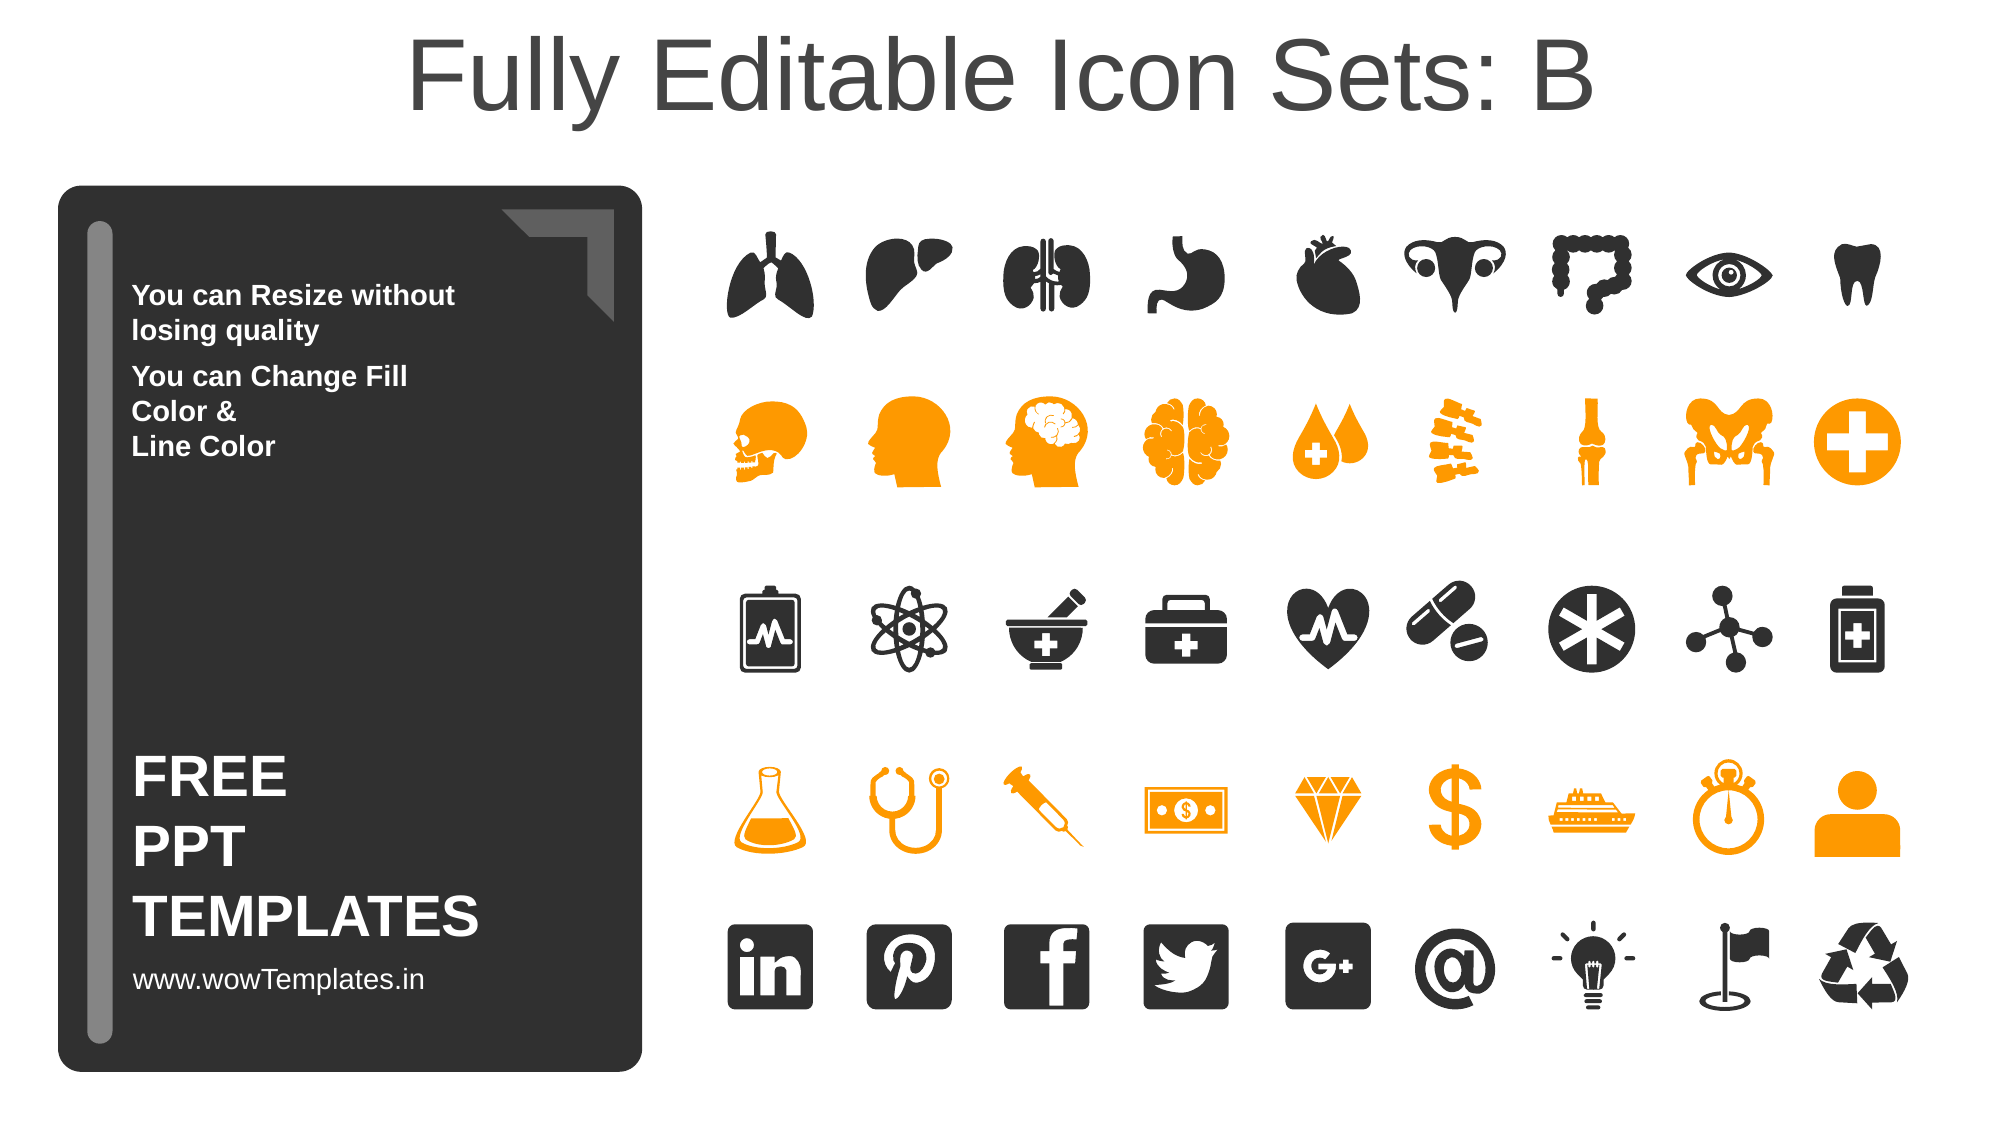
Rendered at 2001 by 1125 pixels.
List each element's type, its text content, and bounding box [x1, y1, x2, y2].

text_box [1683, 397, 1776, 487]
text_box [1284, 921, 1372, 1011]
text_box [1003, 923, 1091, 1011]
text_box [1428, 398, 1482, 486]
text_box [1291, 400, 1370, 481]
text_box [1812, 397, 1902, 487]
text_box [1547, 787, 1637, 834]
text_box [1813, 813, 1902, 858]
text_box [1004, 395, 1089, 489]
list Fully Editable Icon Sets: B [53, 20, 1952, 140]
text_box [1698, 921, 1771, 1012]
text_box [1684, 584, 1774, 674]
text_box [1144, 626, 1228, 665]
text_box [1550, 233, 1633, 316]
text_box [1286, 587, 1371, 671]
text_box [1559, 931, 1571, 943]
text_box [1413, 927, 1497, 1011]
text_box [725, 230, 815, 320]
text_box [726, 923, 814, 1011]
text_box [1818, 921, 1910, 1013]
text_box [738, 584, 802, 674]
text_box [868, 396, 951, 488]
text_box [1623, 955, 1637, 962]
text_box [1141, 397, 1231, 487]
text_box [869, 584, 949, 674]
text_box [1691, 758, 1766, 856]
text_box [1004, 587, 1089, 671]
text_box [1002, 765, 1085, 848]
text_box [1403, 235, 1507, 316]
text_box [732, 400, 809, 484]
text_box [864, 237, 954, 312]
text_box [1836, 769, 1878, 811]
text_box [1427, 763, 1483, 851]
text_box [1569, 935, 1617, 1011]
text_box [1616, 931, 1628, 943]
text_box [868, 765, 951, 855]
text_box [1295, 233, 1362, 316]
text_box [1684, 251, 1775, 299]
text_box [1449, 622, 1489, 663]
text_box [1829, 584, 1886, 674]
text_box [1547, 584, 1637, 674]
text_box [1144, 593, 1228, 625]
text_box [1142, 923, 1230, 1011]
text_box [865, 923, 953, 1011]
text_box [1833, 242, 1882, 308]
text_box [1144, 786, 1229, 835]
text_box [733, 765, 808, 855]
text_box [1550, 955, 1564, 962]
text_box [1576, 397, 1607, 487]
text_box [1002, 237, 1092, 313]
text_box [1293, 775, 1364, 844]
text_box [1146, 235, 1226, 315]
text_box [1405, 579, 1477, 646]
text_box [1590, 919, 1597, 933]
